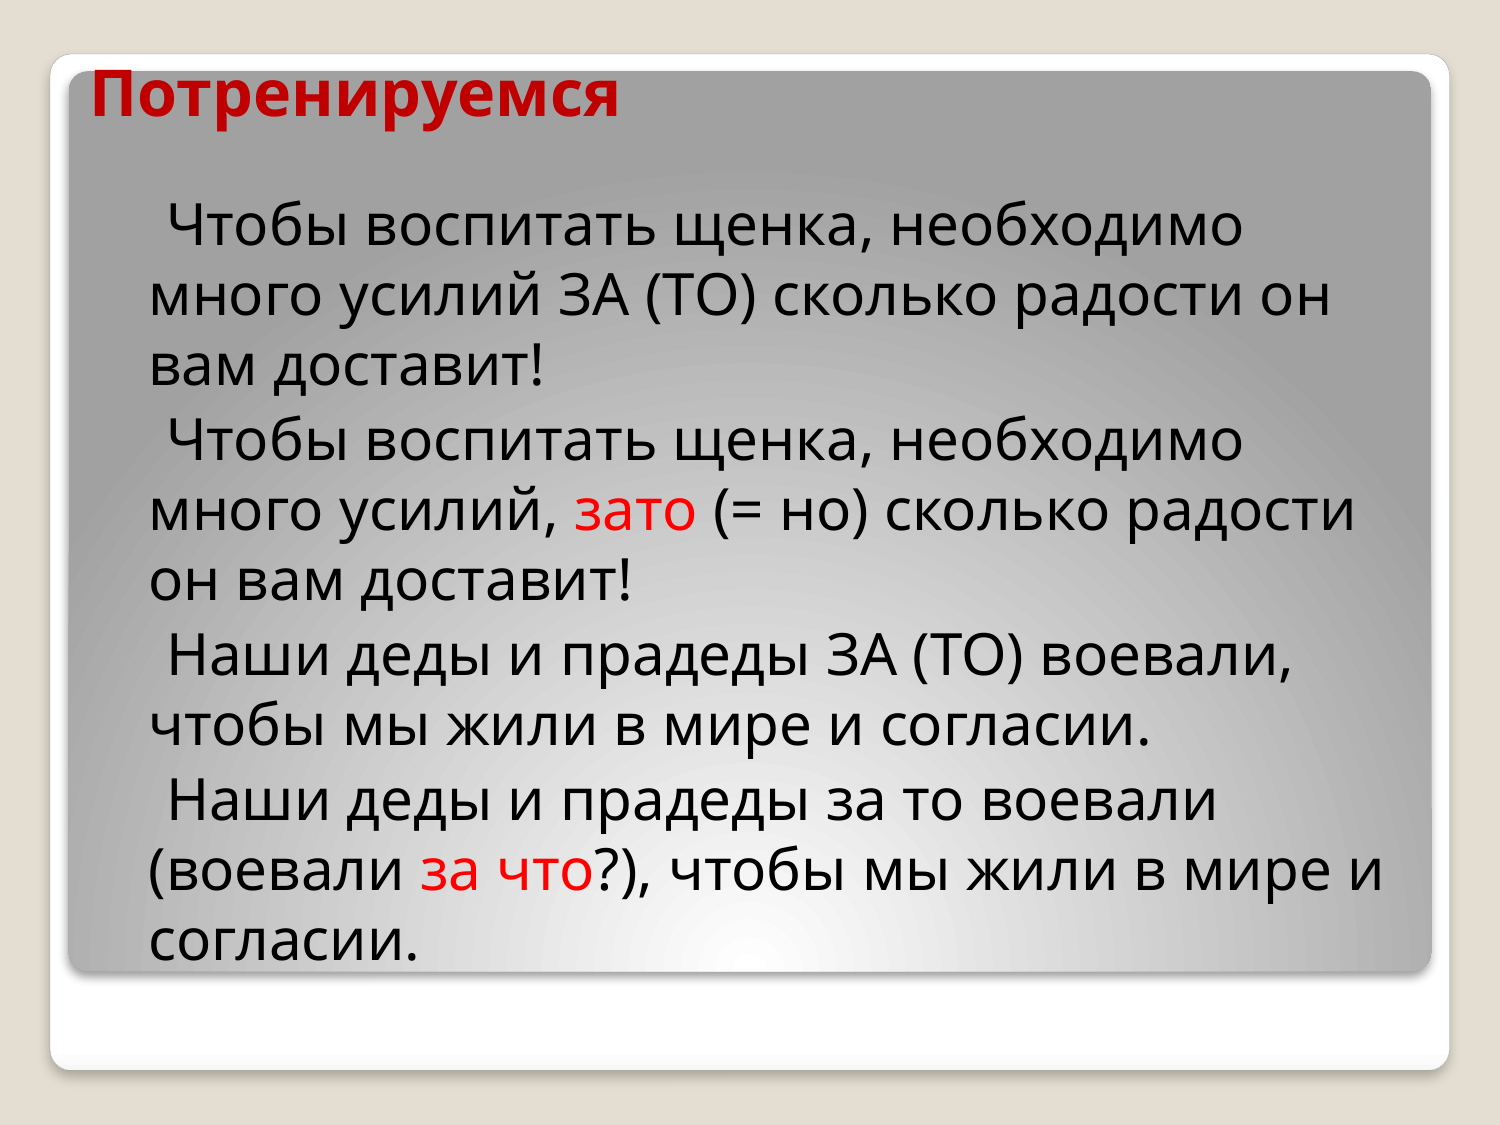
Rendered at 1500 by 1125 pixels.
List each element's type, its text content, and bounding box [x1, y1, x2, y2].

list Чтобы воспитать щенка, необходимо много усилий ЗА (ТО) сколько радости он вам доставит! Чтобы воспитать щенка, необходимо много усилий, зато (= но) сколько радости он вам доставит! Наши деды и прадеды ЗА (ТО) воевали, чтобы мы жили в мире и согласии. Наши деды и прадеды за то воевали (воевали за что?), чтобы мы жили в мире и согласии. [75, 172, 1425, 1047]
title Потренируемся [75, 45, 1425, 138]
